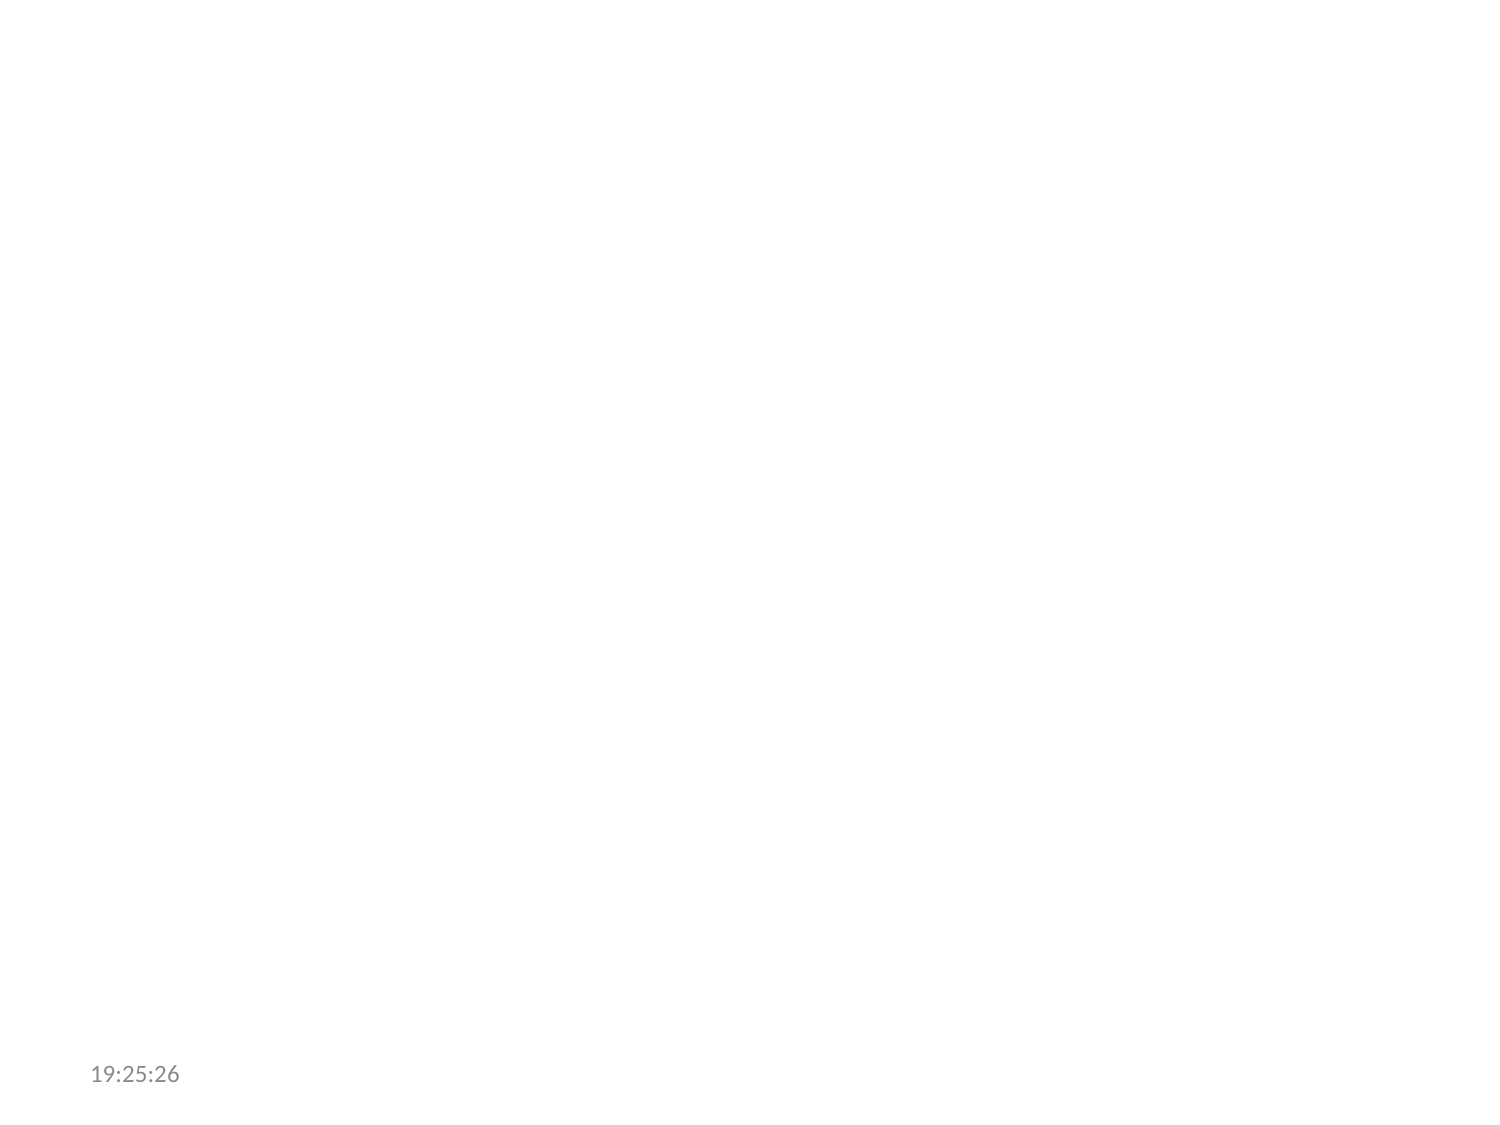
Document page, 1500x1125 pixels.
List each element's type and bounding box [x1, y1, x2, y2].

slide_number [75, 1042, 425, 1103]
